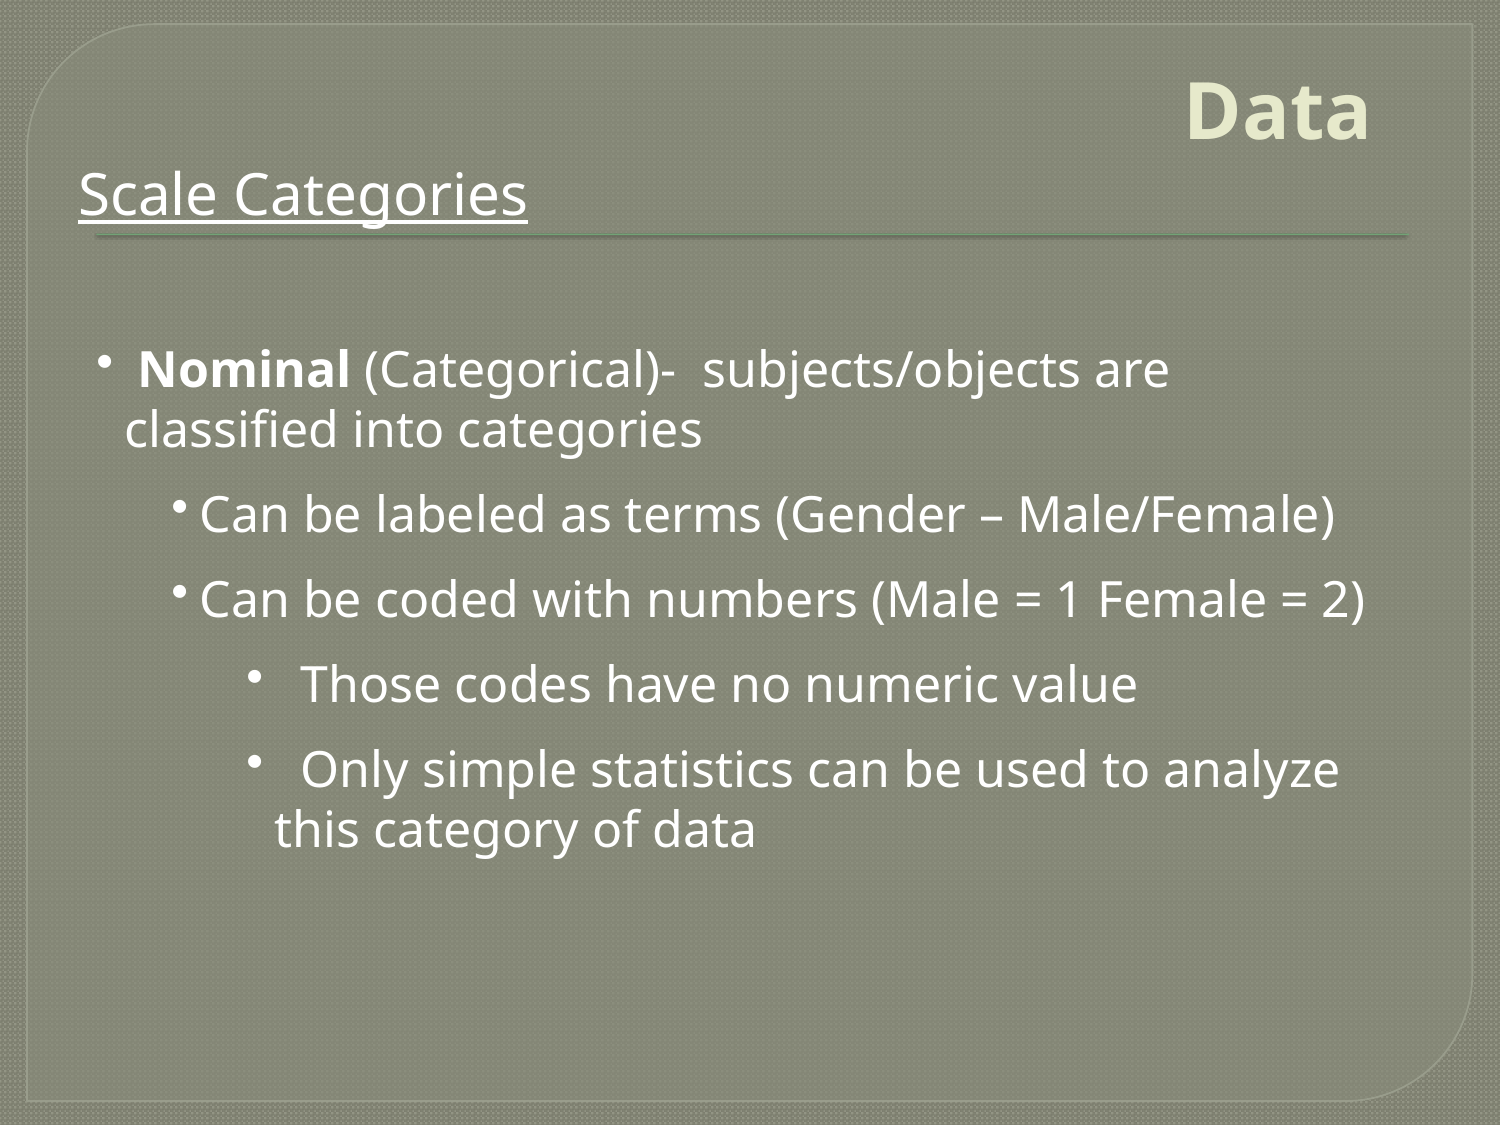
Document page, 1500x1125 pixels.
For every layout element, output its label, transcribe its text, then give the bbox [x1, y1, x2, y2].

text_box Scale Categories Nominal (Categorical)- subjects/objects are classified into categories Can be labeled as terms (Gender – Male/Female) Can be coded with numbers (Male = 1 Female = 2) Those codes have no numeric value Only simple statistics can be used to analyze this category of data [62, 149, 1413, 865]
title Data [112, 37, 1388, 149]
